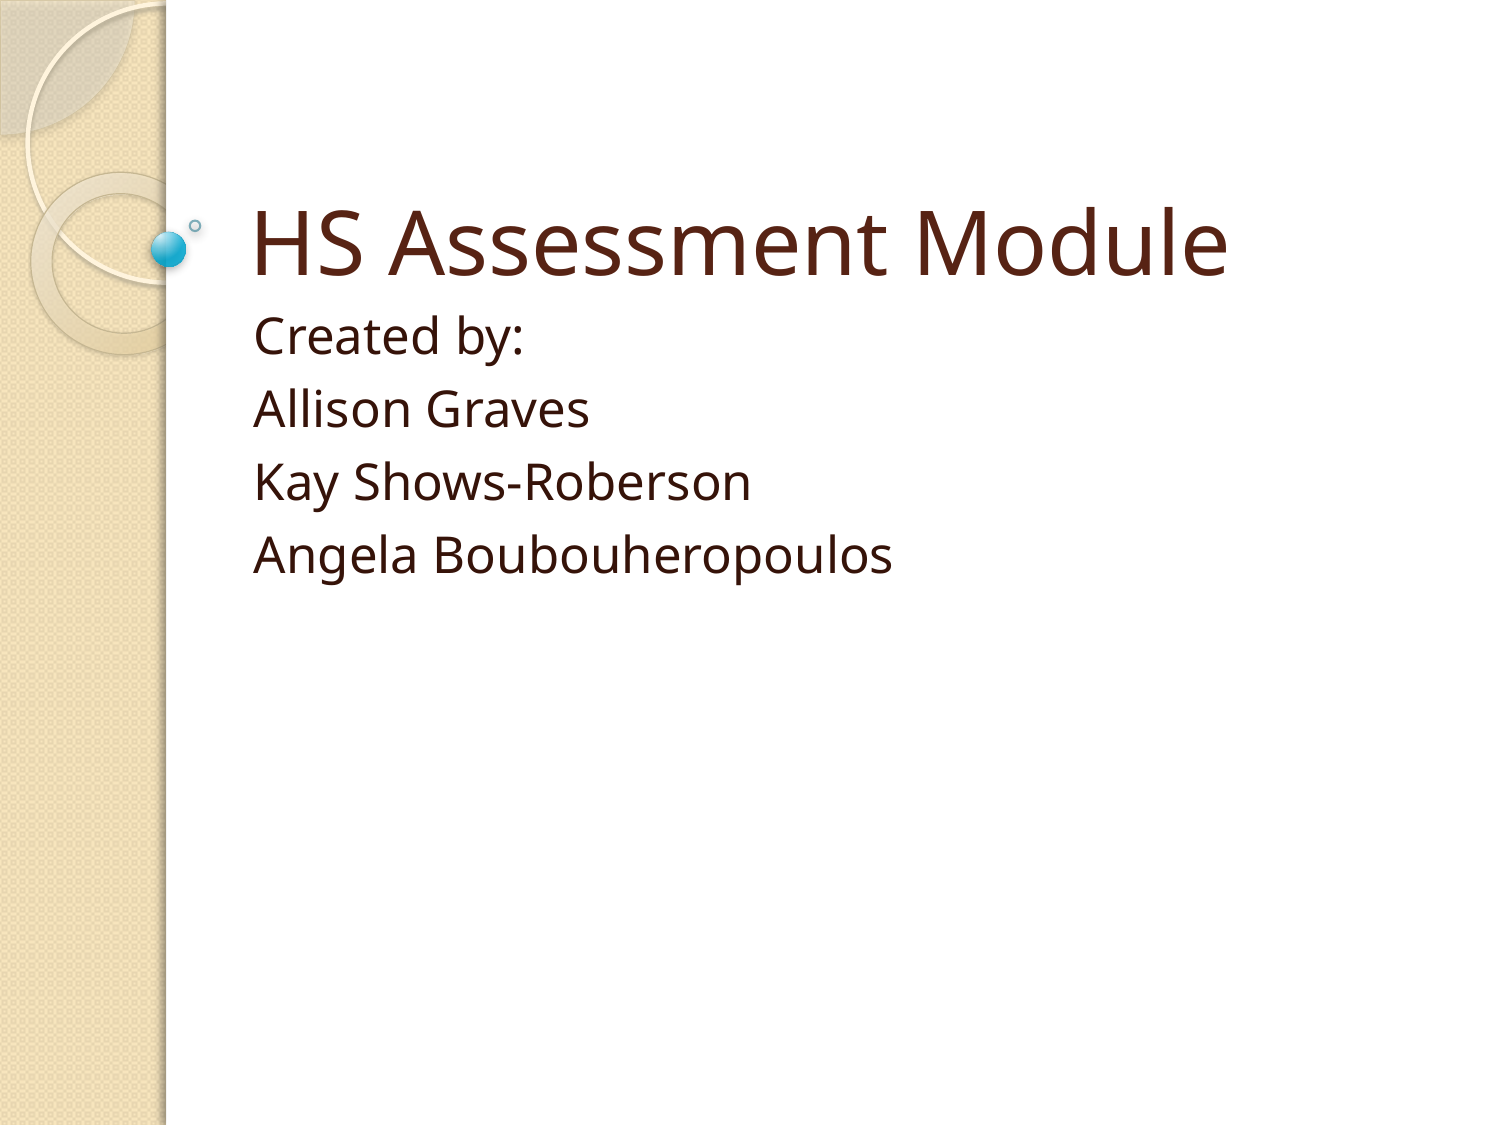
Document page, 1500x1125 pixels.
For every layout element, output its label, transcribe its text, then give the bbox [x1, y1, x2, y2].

subtitle Created by: Allison Graves Kay Shows-Roberson Angela Boubouheropoulos [234, 303, 1450, 591]
title HS Assessment Module [234, 59, 1450, 301]
